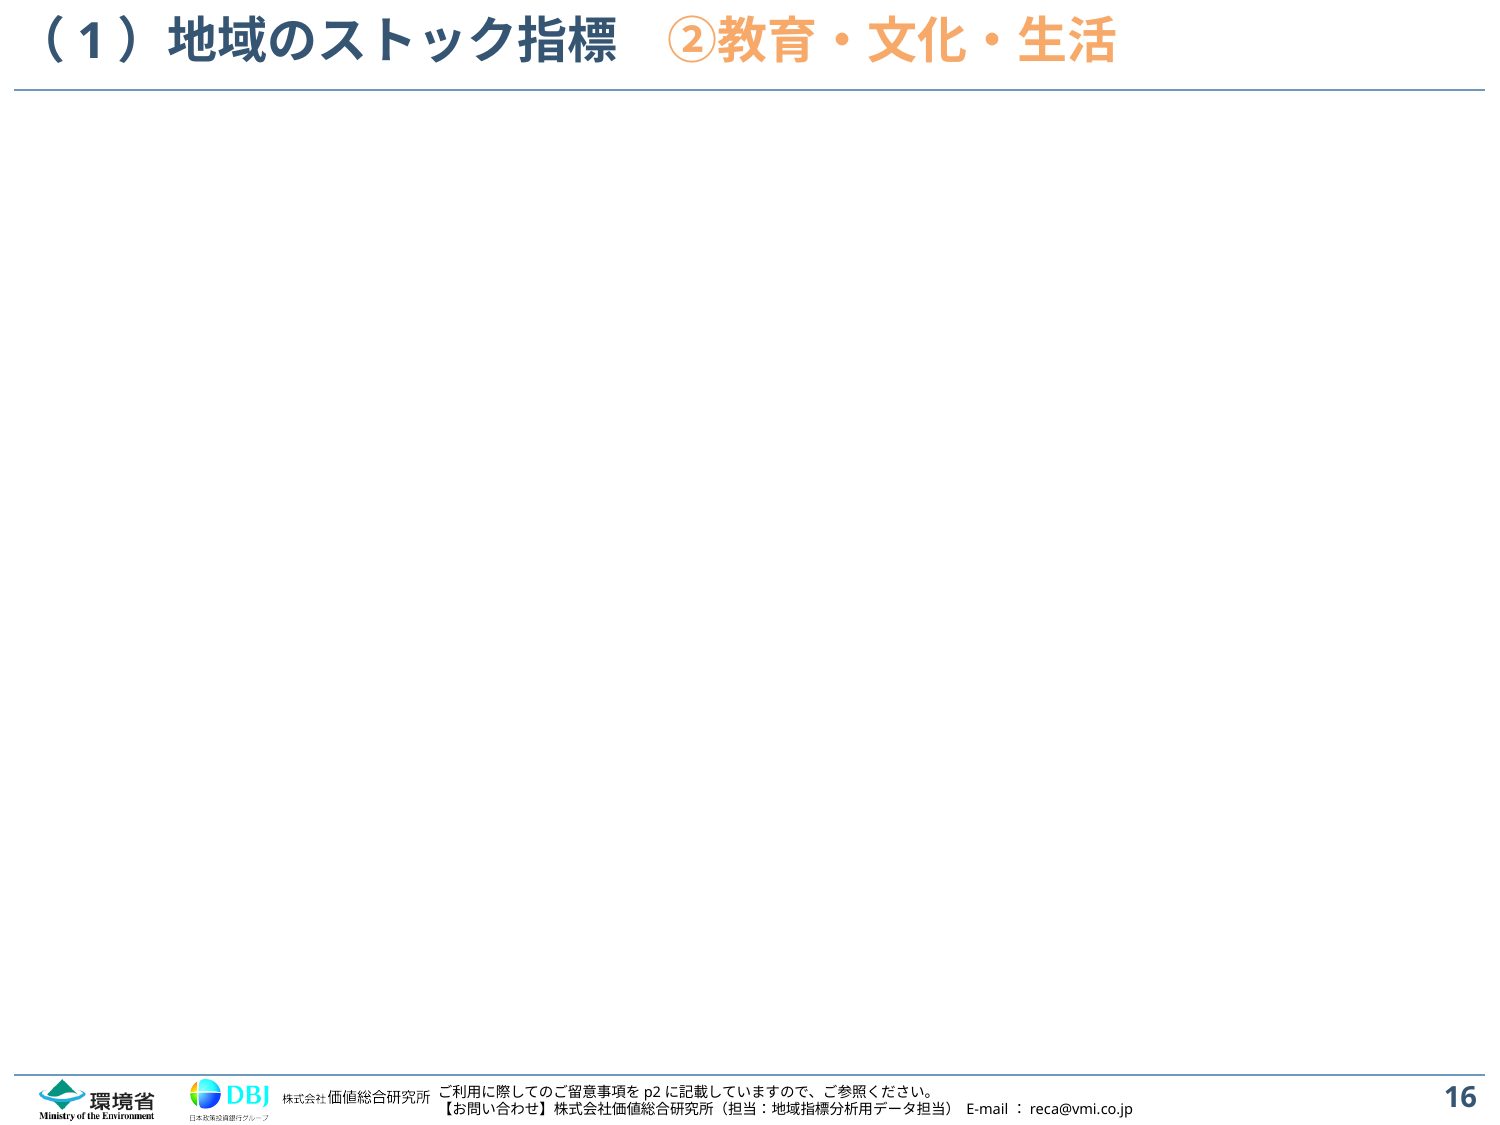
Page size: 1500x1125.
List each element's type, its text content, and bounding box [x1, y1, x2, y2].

picture [186, 1076, 434, 1125]
slide_number 16 [1427, 1070, 1493, 1112]
picture [36, 1079, 157, 1124]
title （1）地域のストック指標 ②教育・文化・生活 [0, 0, 1500, 87]
